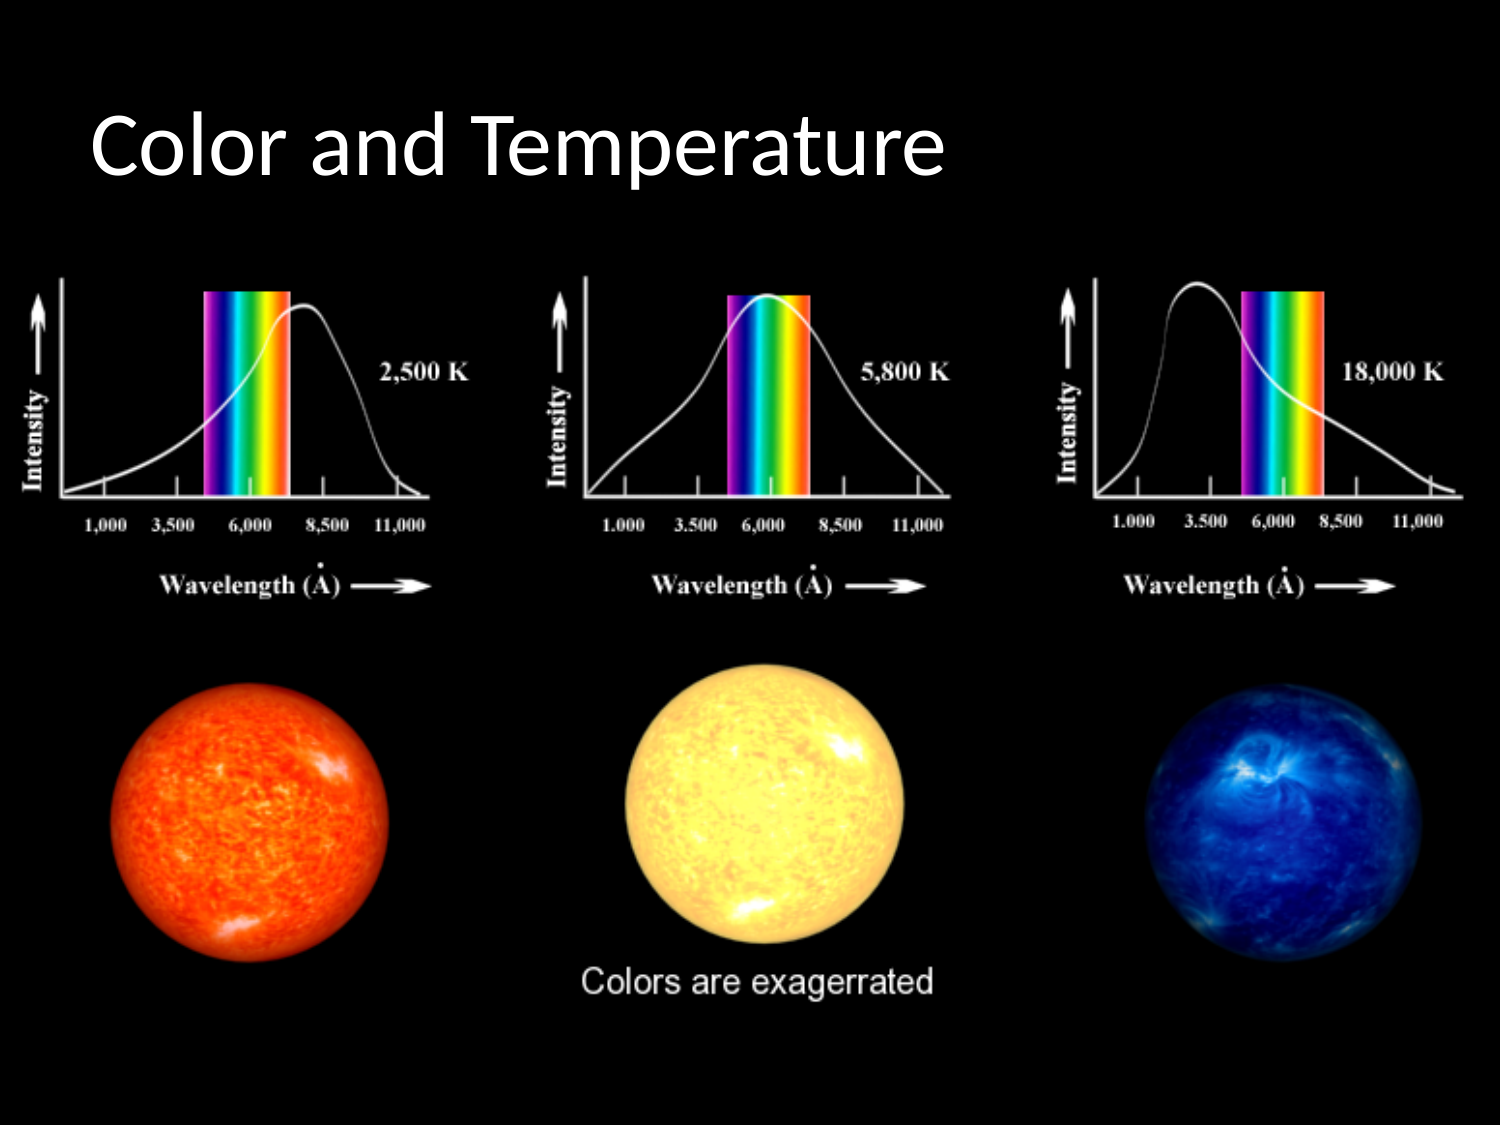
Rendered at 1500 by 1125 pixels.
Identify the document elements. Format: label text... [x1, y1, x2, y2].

picture [6, 199, 1489, 1006]
title Color and Temperature [75, 45, 1425, 198]
